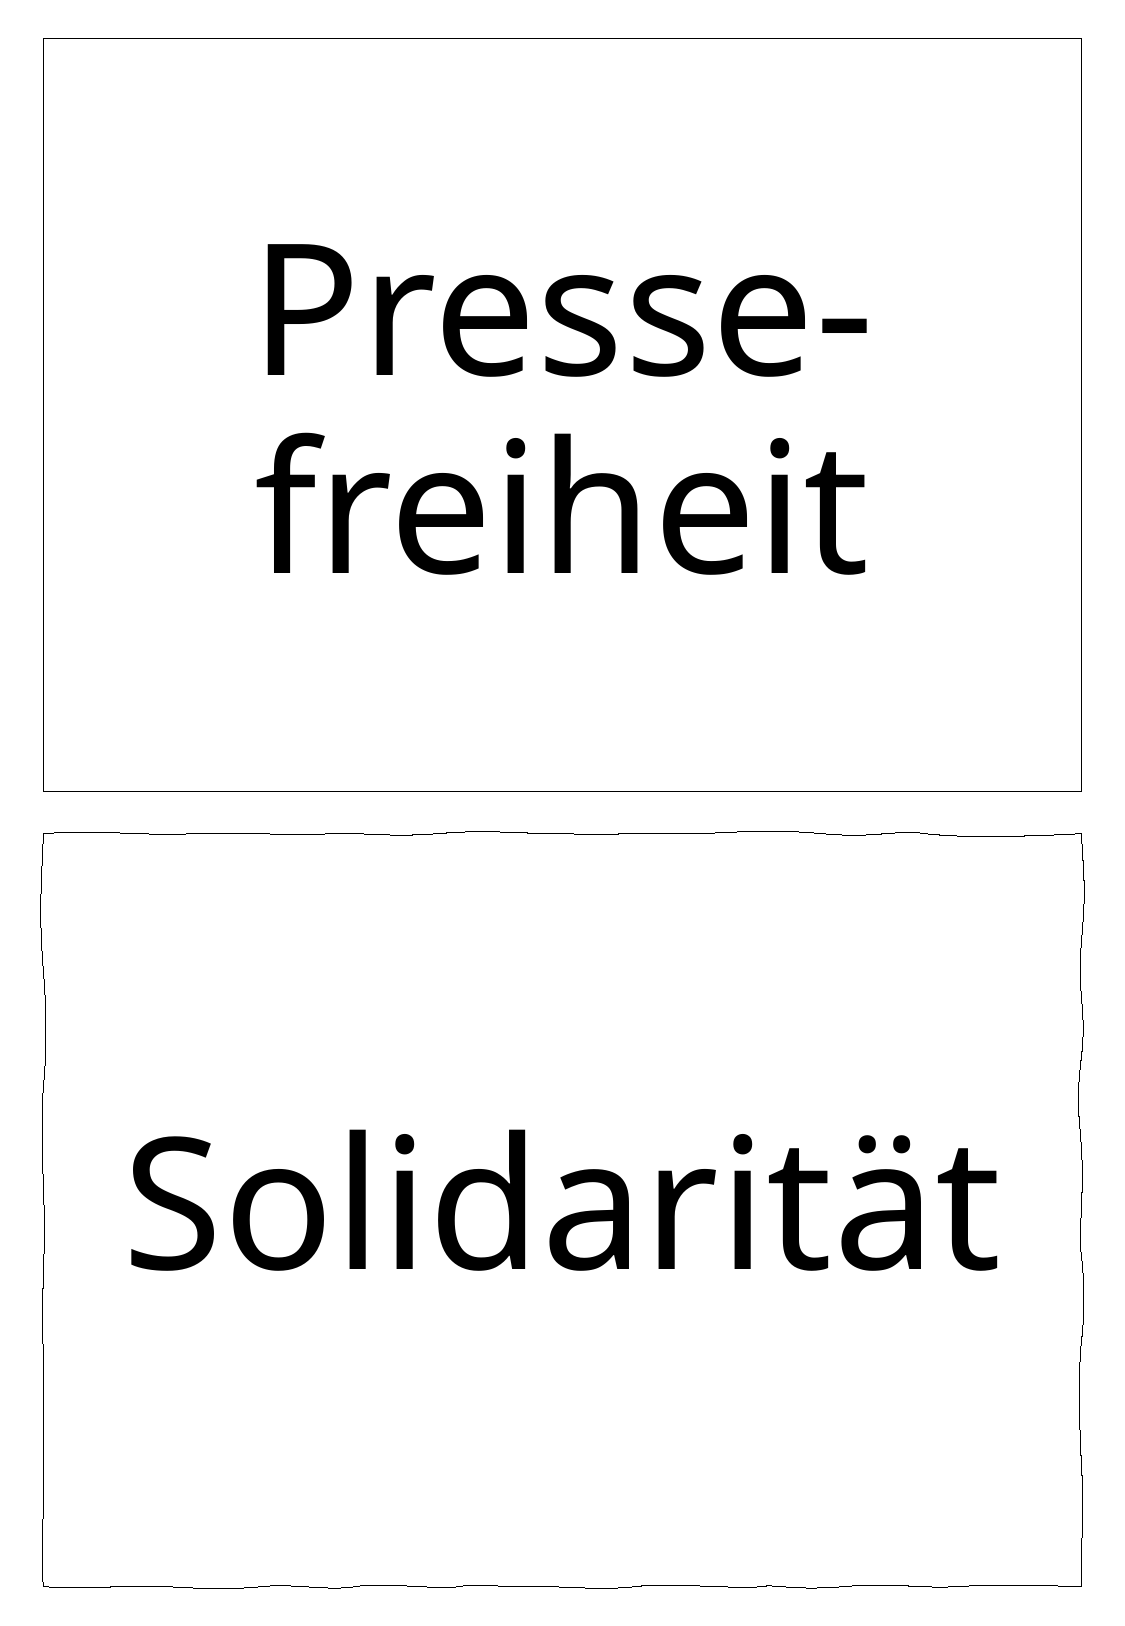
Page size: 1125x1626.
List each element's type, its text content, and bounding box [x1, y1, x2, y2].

title Presse-freiheit [43, 38, 1082, 792]
text_box Solidarität [40, 830, 1085, 1590]
